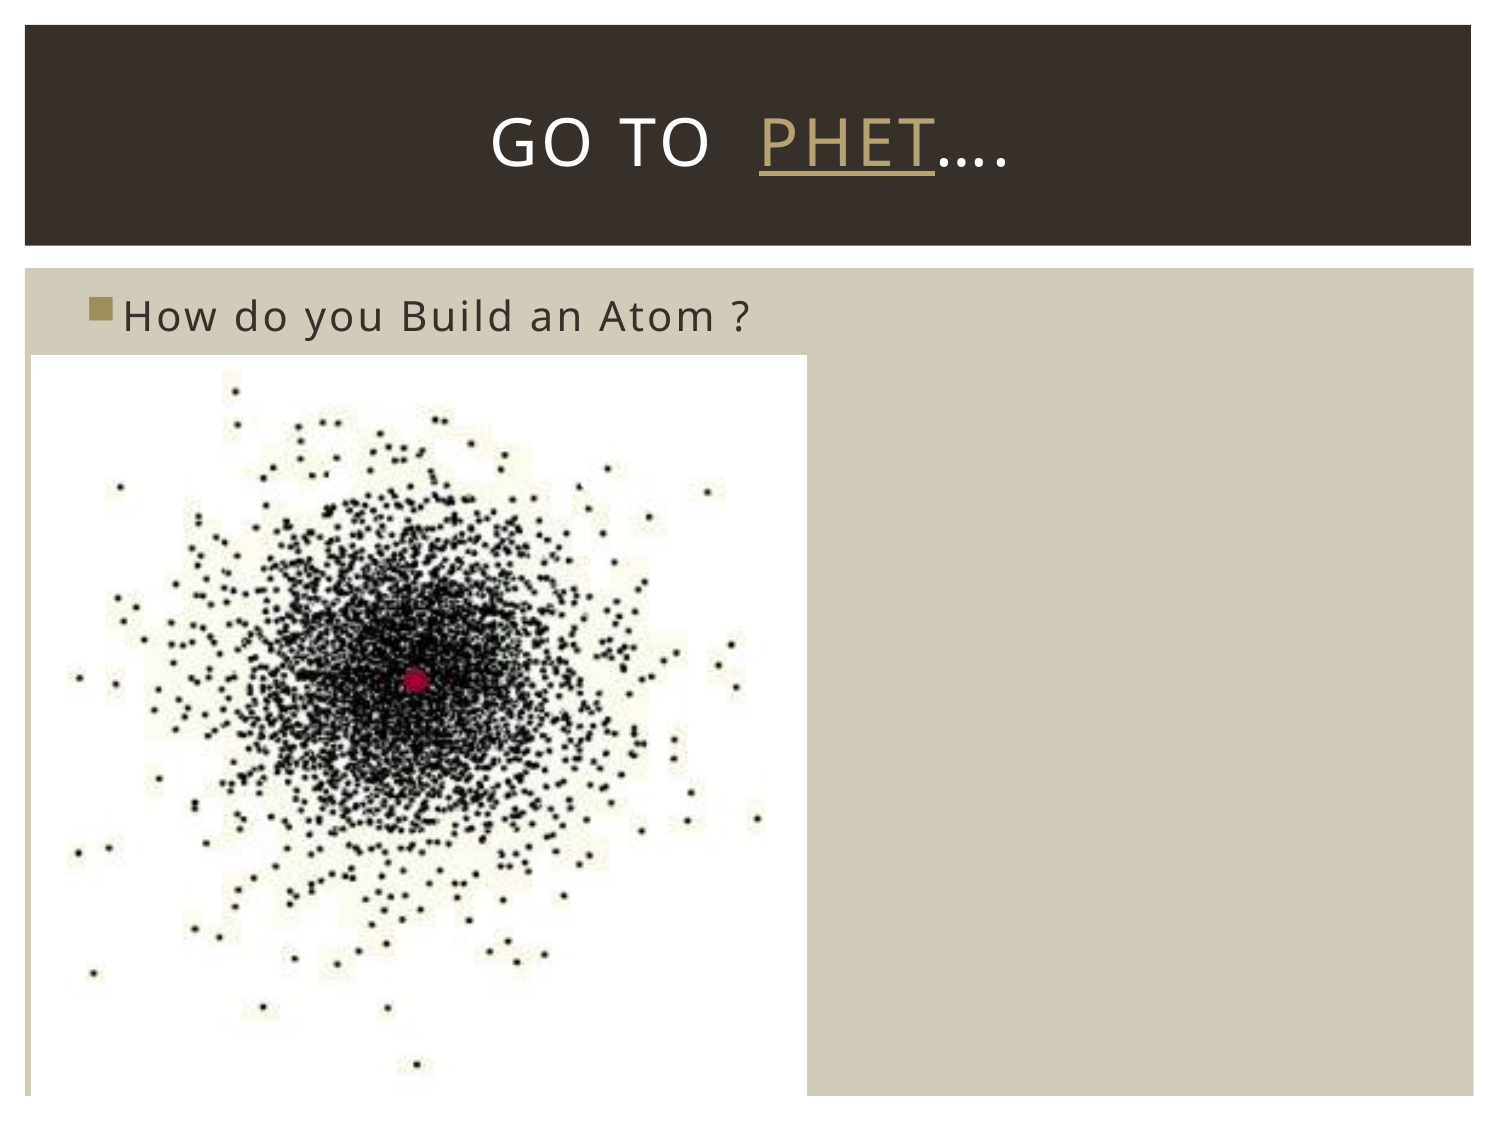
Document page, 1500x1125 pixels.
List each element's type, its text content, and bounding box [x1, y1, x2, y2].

list How do you Build an Atom ? [62, 281, 1442, 1005]
title Go To Phet…. [62, 58, 1438, 232]
picture [31, 355, 807, 1099]
